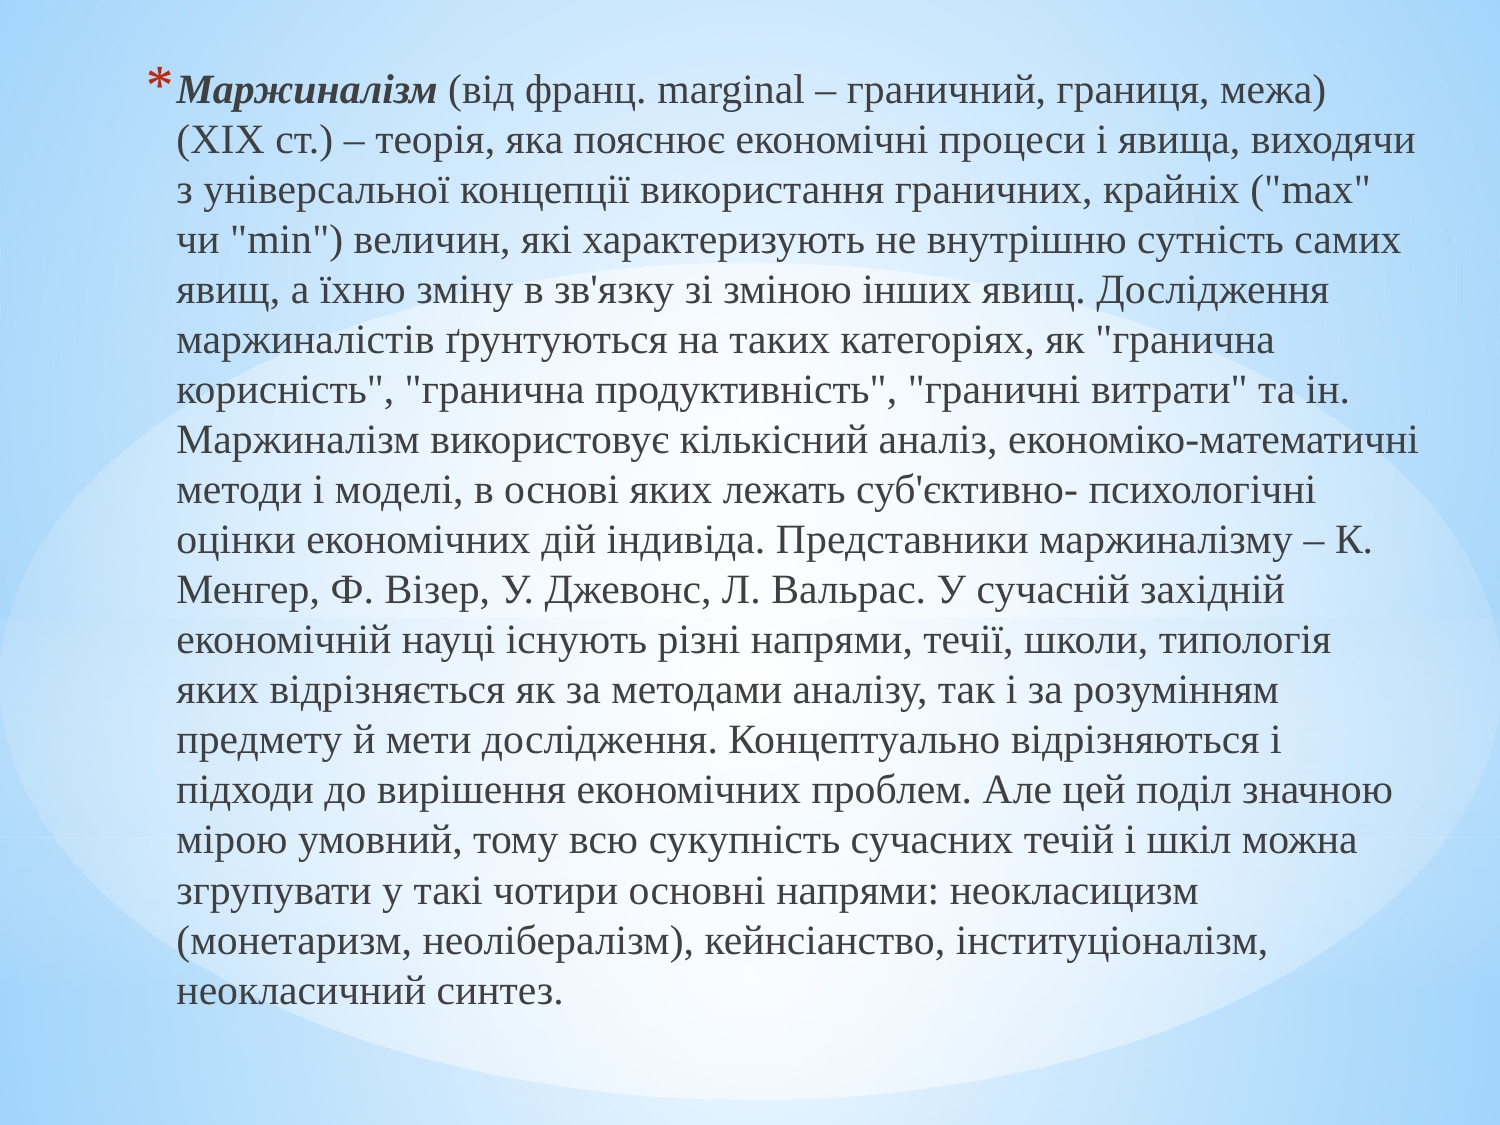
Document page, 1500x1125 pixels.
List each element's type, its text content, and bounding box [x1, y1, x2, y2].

list Маржиналізм (від франц. marginal – граничний, границя, межа) (XIX ст.) – теорія, яка пояснює економічні процеси і явища, виходячи з універсальної концепції використання граничних, крайніх ("max" чи "min") величин, які характеризують не внутрішню сутність самих явищ, а їхню зміну в зв'язку зі зміною інших явищ. Дослідження маржиналістів ґрунтуються на таких категоріях, як "гранична корисність", "гранична продуктивність", "граничні витрати" та ін. Маржиналізм використовує кількісний аналіз, економіко-математичні методи і моделі, в основі яких лежать суб'єктивно- психологічні оцінки економічних дій індивіда. Представники маржиналізму – К. Менгер, Ф. Візер, У. Джевонс, Л. Вальрас. У сучасній західній економічній науці існують різні напрями, течії, школи, типологія яких відрізняється як за методами аналізу, так і за розумінням предмету й мети дослідження. Концептуально відрізняються і підходи до вирішення економічних проблем. Але цей поділ значною мірою умовний, тому всю сукупність сучасних течій і шкіл можна згрупувати у такі чотири основні напрями: неокласицизм (монетаризм, неолібералізм), кейнсіанство, інституціоналізм, неокласичний синтез. [123, 54, 1436, 1083]
